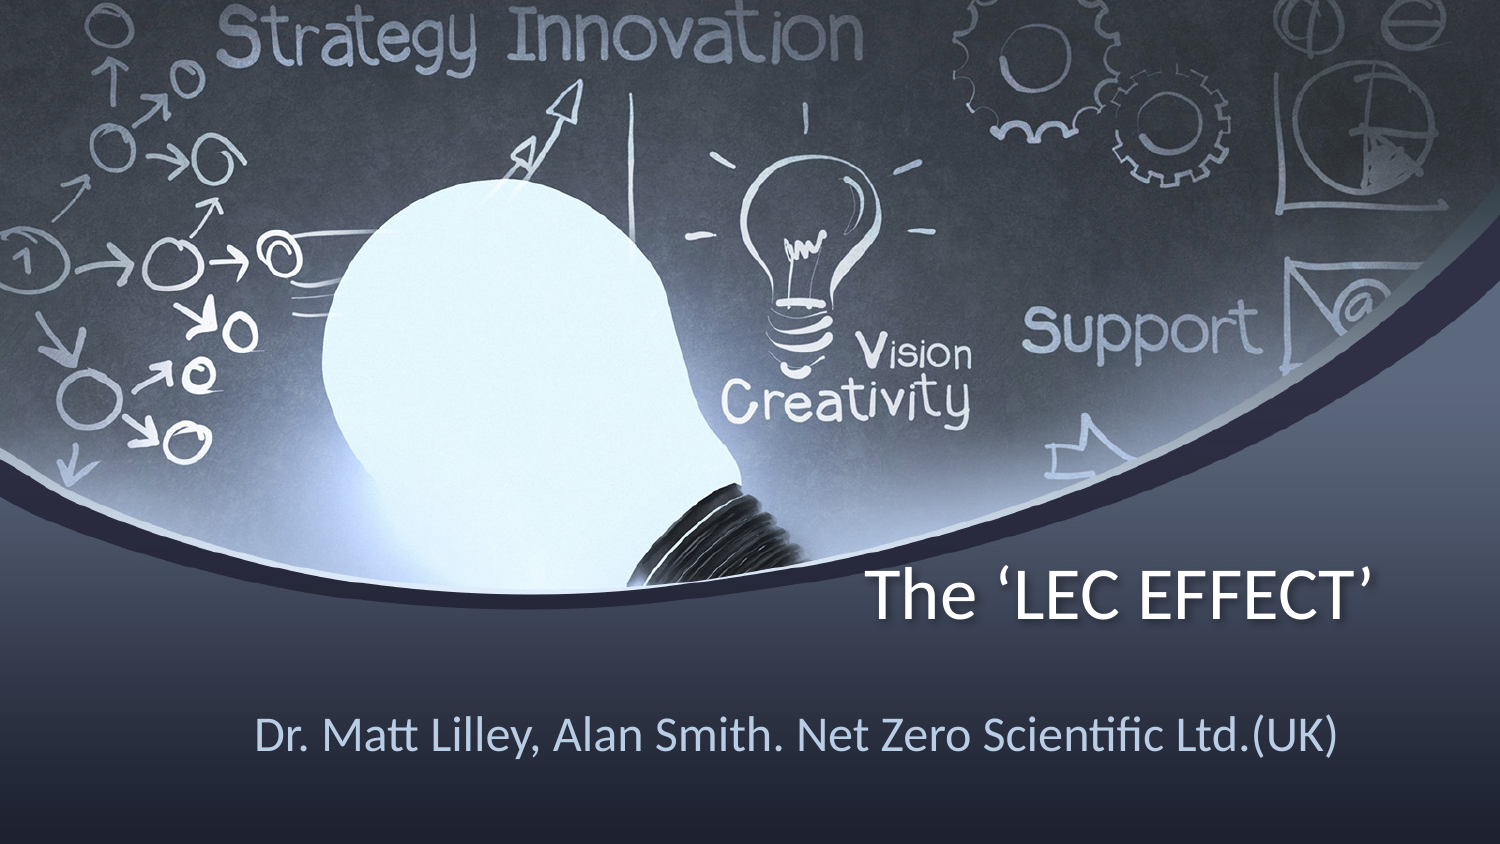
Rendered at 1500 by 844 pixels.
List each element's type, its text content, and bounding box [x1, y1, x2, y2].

subtitle Dr. Matt Lilley, Alan Smith. Net Zero Scientific Ltd.(UK) [100, 694, 1389, 815]
picture [0, 0, 1500, 844]
title The ‘LEC EFFECT’ [101, 460, 1392, 718]
